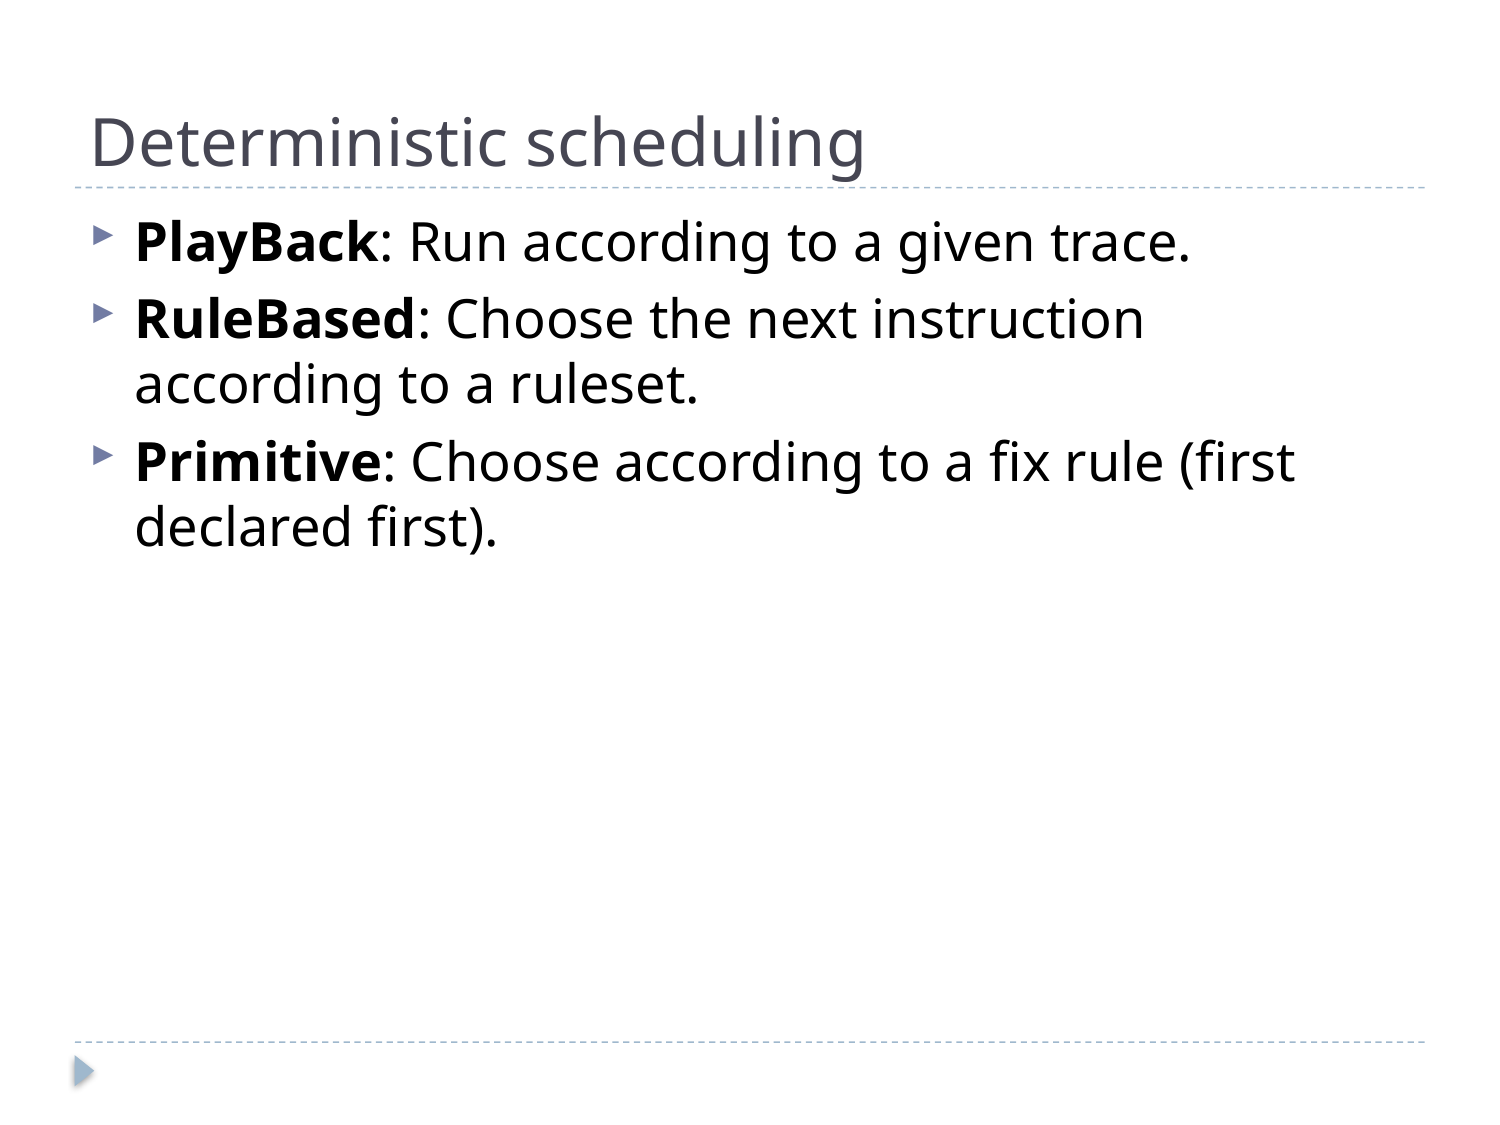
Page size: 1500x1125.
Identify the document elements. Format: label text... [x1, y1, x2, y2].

title Deterministic scheduling [75, 24, 1425, 188]
list PlayBack: Run according to a given trace. RuleBased: Choose the next instruction according to a ruleset. Primitive: Choose according to a fix rule (first declared first). [75, 200, 1425, 1010]
